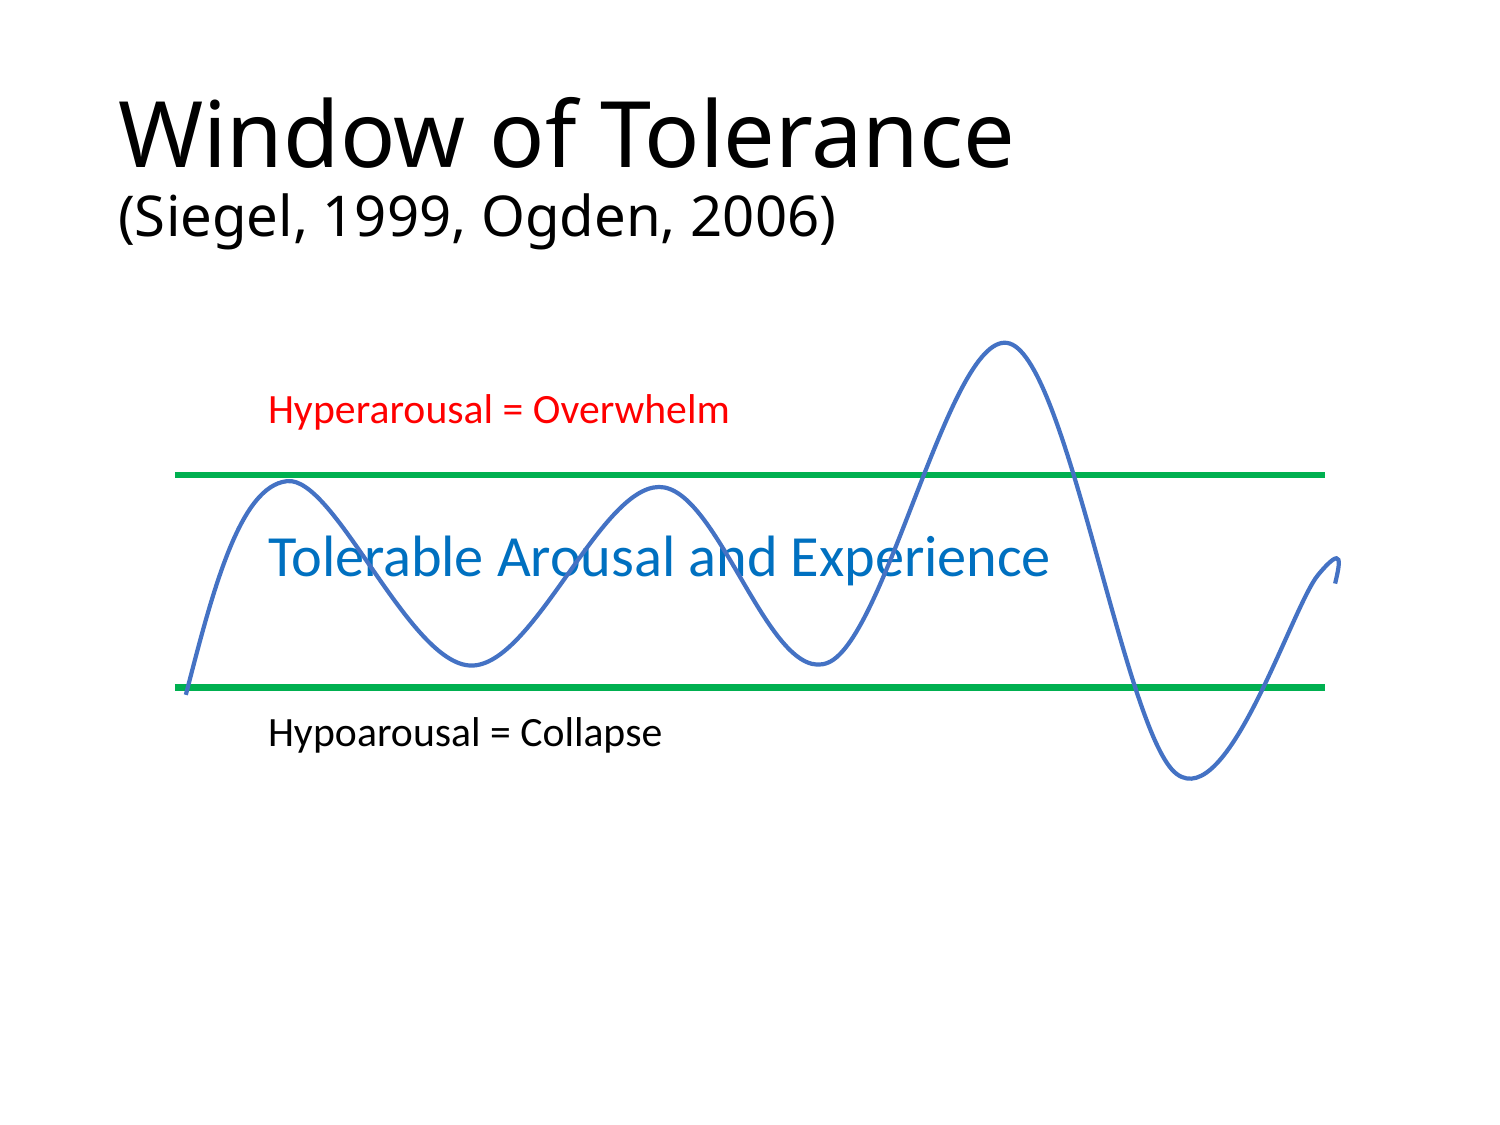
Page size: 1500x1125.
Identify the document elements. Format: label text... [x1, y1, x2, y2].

list Hyperarousal = Overwhelm Tolerable Arousal and Experience Hypoarousal = Collapse [103, 299, 1397, 1014]
title Window of Tolerance (Siegel, 1999, Ogden, 2006) [103, 59, 1397, 278]
text_box [187, 476, 1340, 687]
text_box [185, 688, 257, 695]
text_box [923, 342, 1074, 474]
text_box [1134, 688, 1264, 780]
